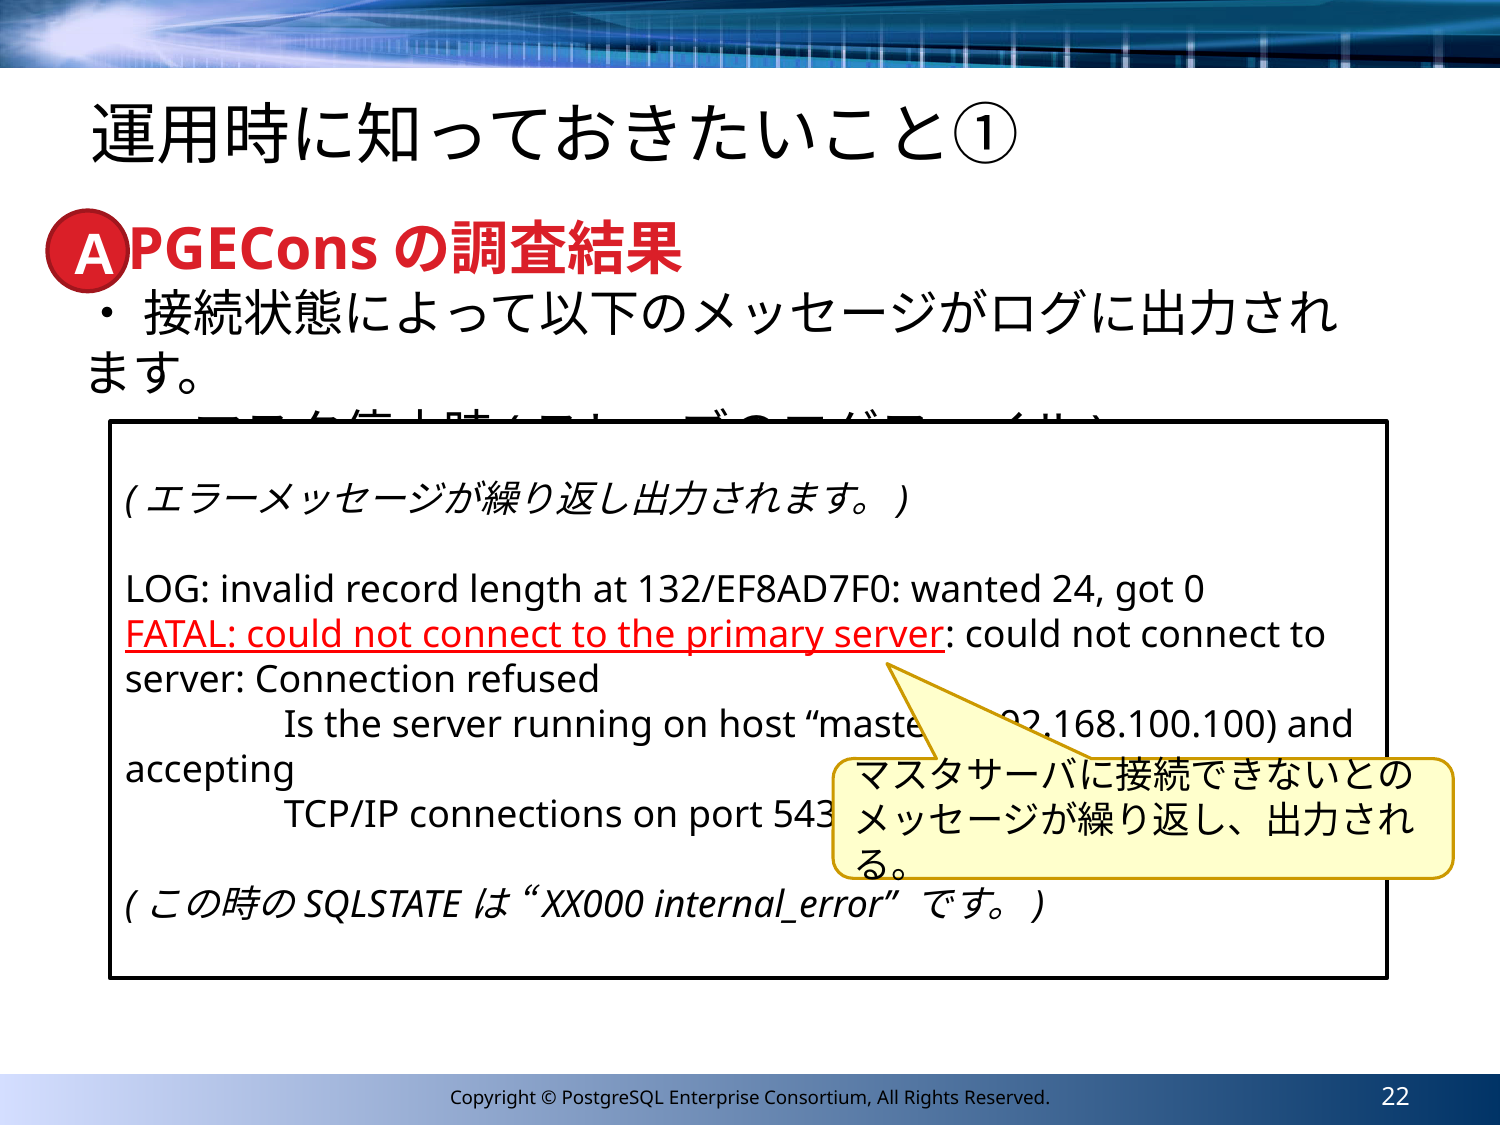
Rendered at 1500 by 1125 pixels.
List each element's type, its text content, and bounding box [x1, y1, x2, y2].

slide_number 22 [1074, 1074, 1426, 1123]
picture [0, 0, 1500, 68]
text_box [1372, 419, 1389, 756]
text_box (エラーメッセージが繰り返し出力されます。) LOG: invalid record length at 132/EF8AD7F0: wanted 24, got 0 FATAL: could not connect to the primary server: could not connect to server: Connection refused Is the server running on host “master” (192.168.100.100) and accepting TCP/IP connections on port 5432 (この時のSQLSTATEは “XX000 internal_error” です。) [108, 803, 1389, 980]
text_box マスタサーバに接続できないとの メッセージが繰り返し、出力される。 [830, 756, 1456, 881]
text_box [47, 203, 1367, 795]
title 運用時に知っておきたいこと① [74, 81, 1426, 183]
